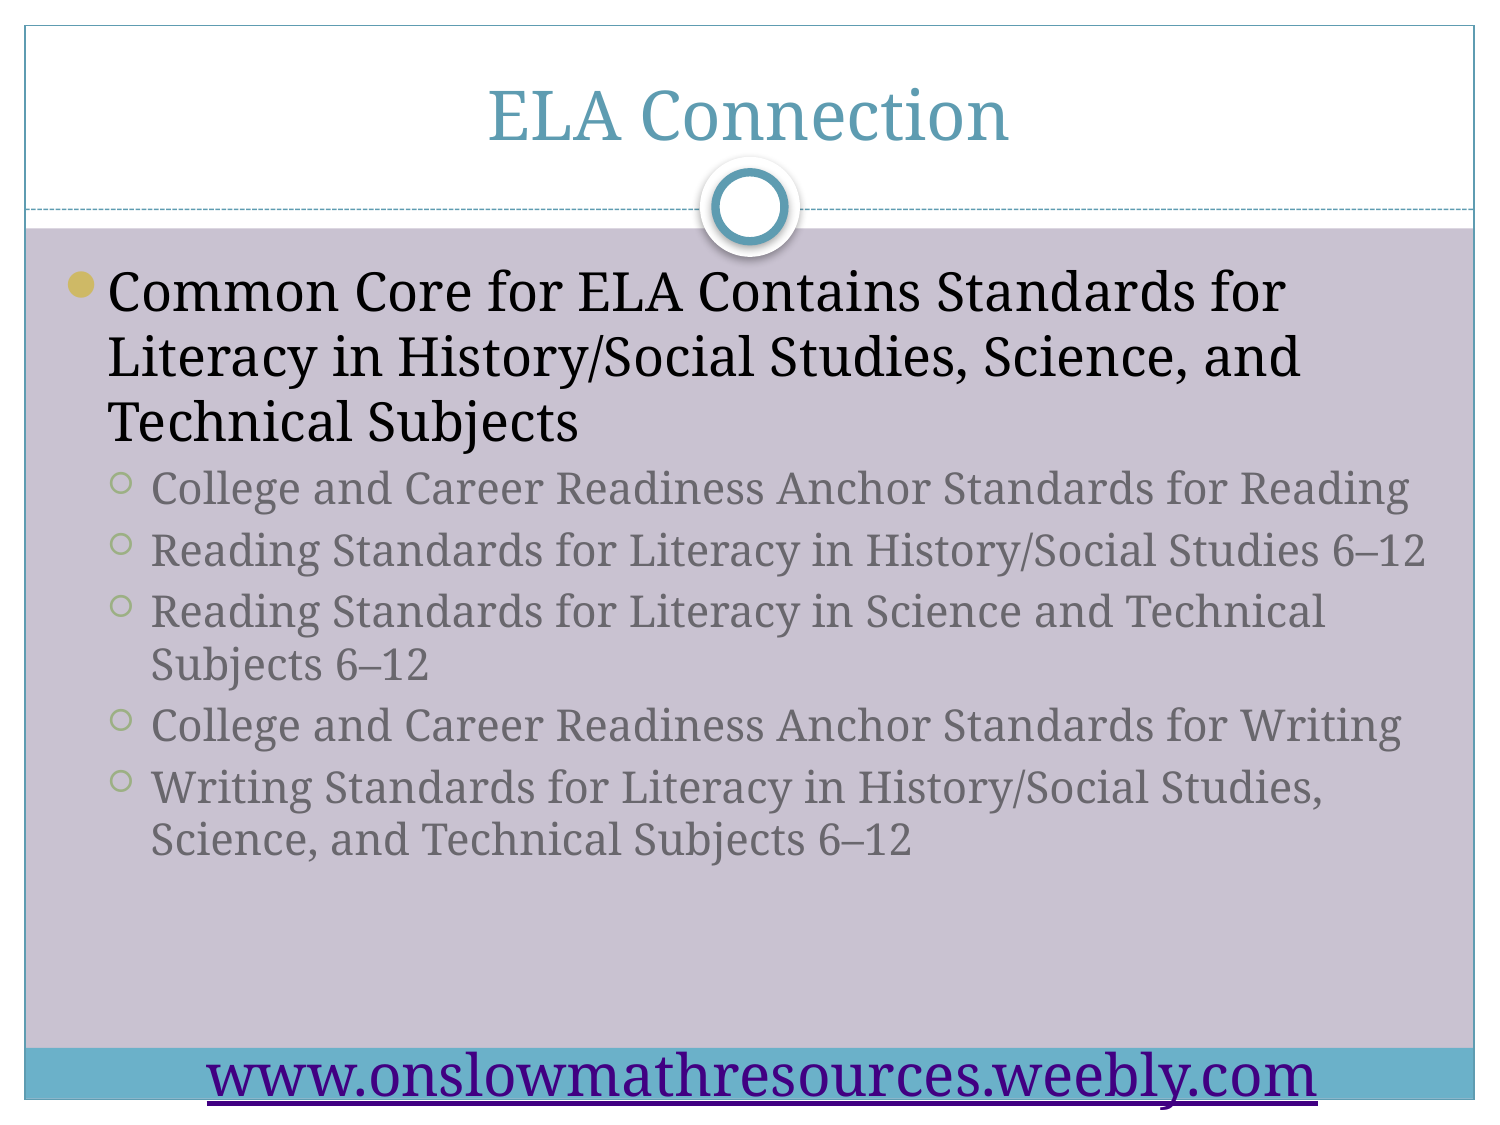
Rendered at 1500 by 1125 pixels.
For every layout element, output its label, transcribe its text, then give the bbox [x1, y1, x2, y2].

text_box www.onslowmathresources.weebly.com [112, 1031, 1413, 1125]
title ELA Connection [49, 37, 1450, 162]
list Common Core for ELA Contains Standards for Literacy in History/Social Studies, Science, and Technical Subjects College and Career Readiness Anchor Standards for Reading Reading Standards for Literacy in History/Social Studies 6–12 Reading Standards for Literacy in Science and Technical Subjects 6–12 College and Career Readiness Anchor Standards for Writing Writing Standards for Literacy in History/Social Studies, Science, and Technical Subjects 6–12 [49, 250, 1445, 1001]
